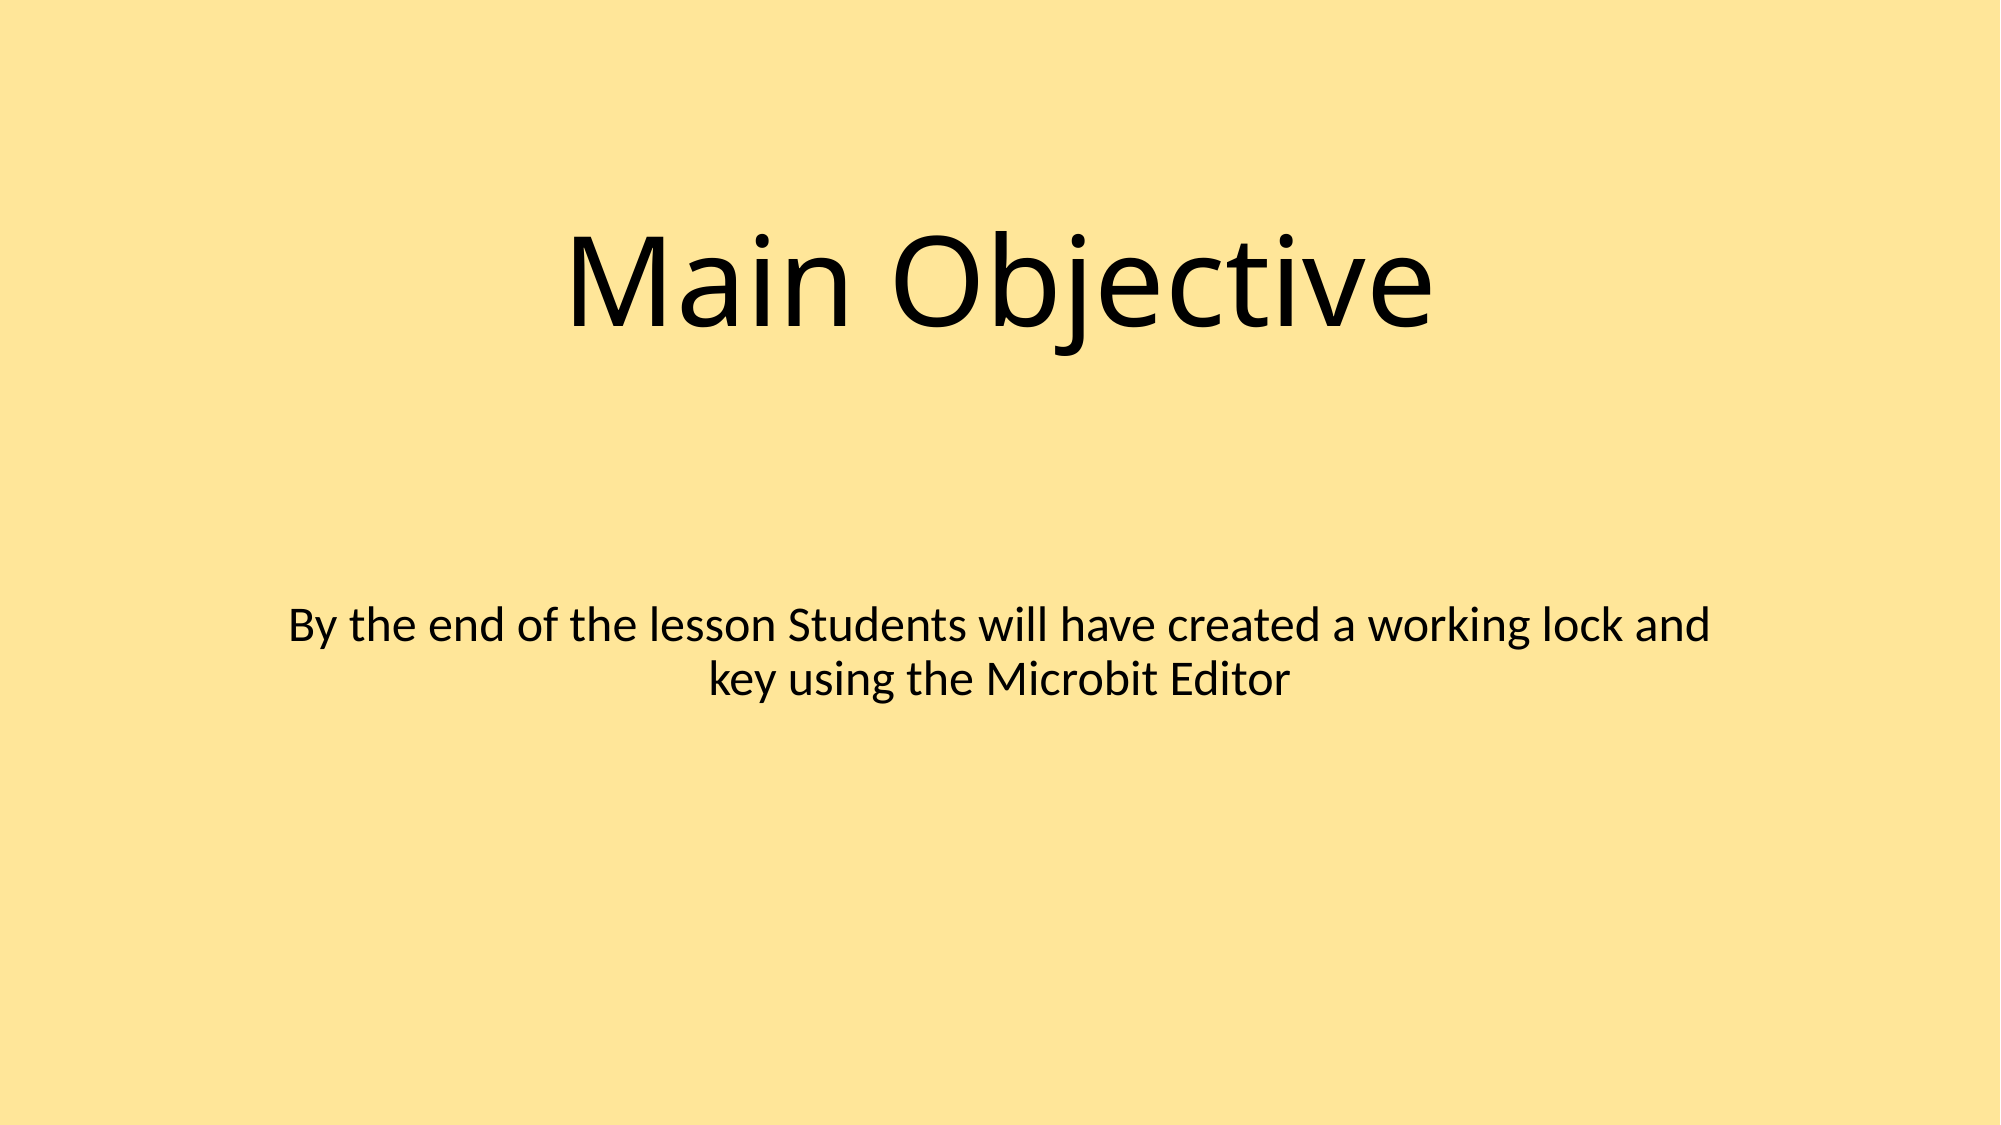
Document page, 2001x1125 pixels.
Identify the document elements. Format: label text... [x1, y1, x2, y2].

subtitle By the end of the lesson Students will have created a working lock and key using the Microbit Editor [249, 590, 1750, 863]
title Main Objective [249, 163, 1750, 362]
